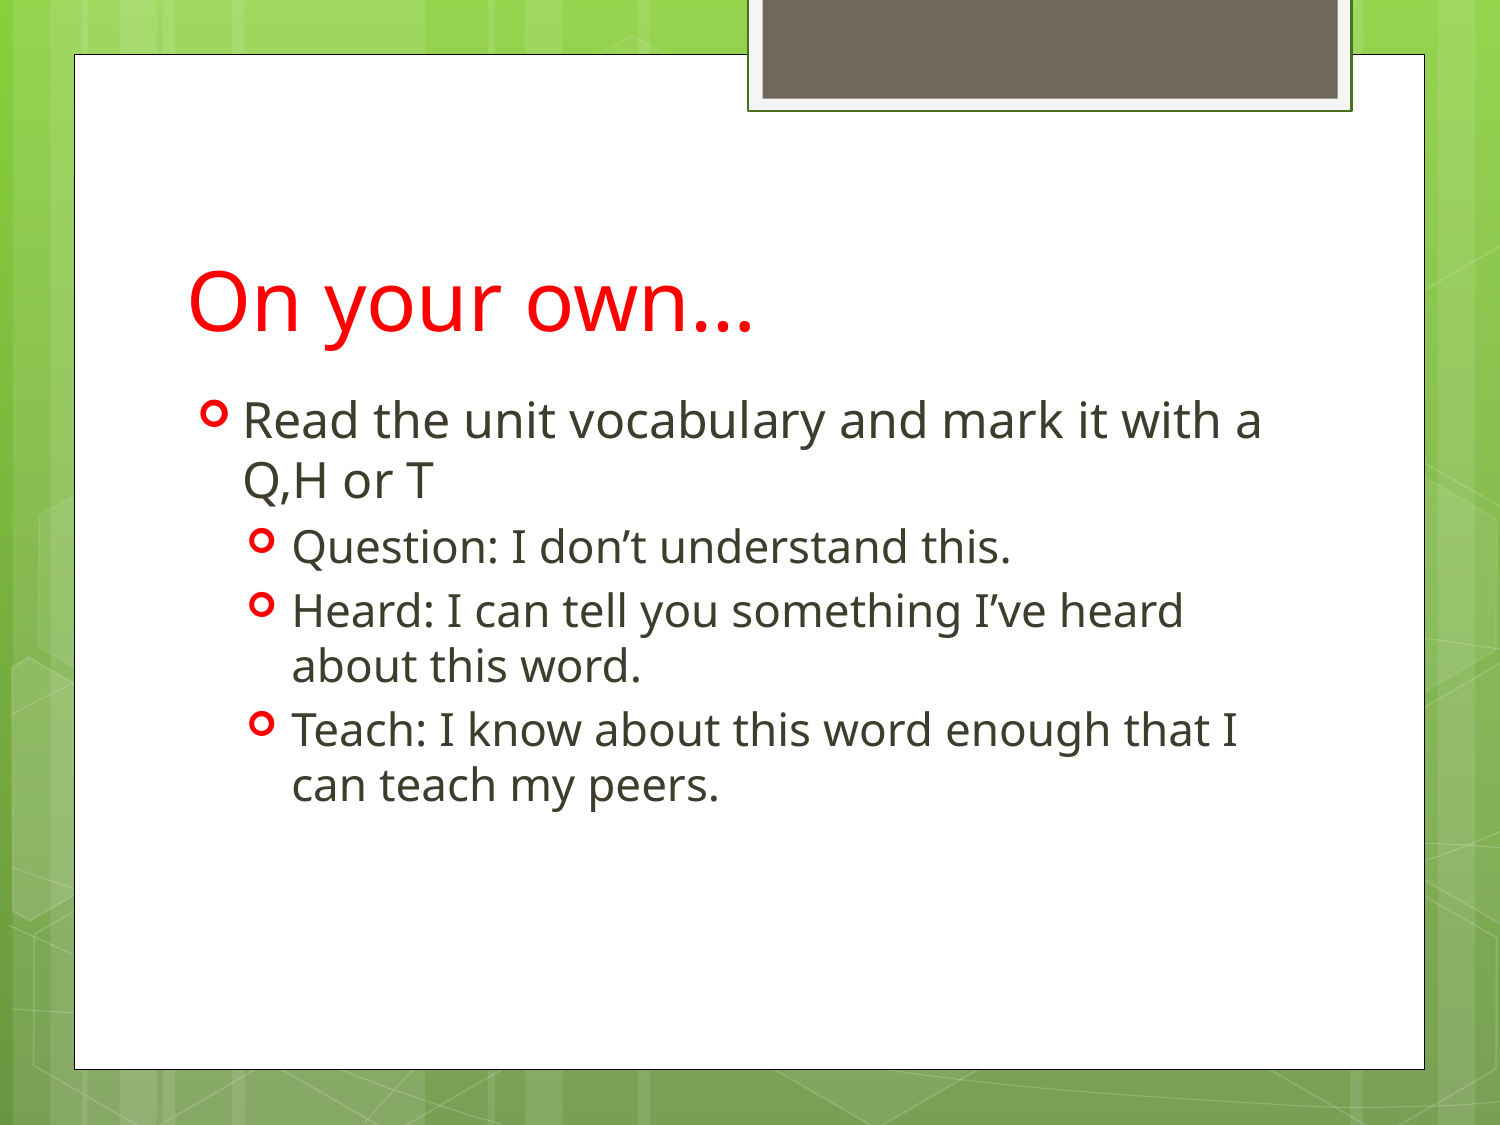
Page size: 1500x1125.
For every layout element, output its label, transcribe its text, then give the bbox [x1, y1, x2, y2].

title On your own… [171, 168, 1324, 357]
list Read the unit vocabulary and mark it with a Q,H or T Question: I don’t understand this. Heard: I can tell you something I’ve heard about this word. Teach: I know about this word enough that I can teach my peers. [171, 381, 1283, 957]
